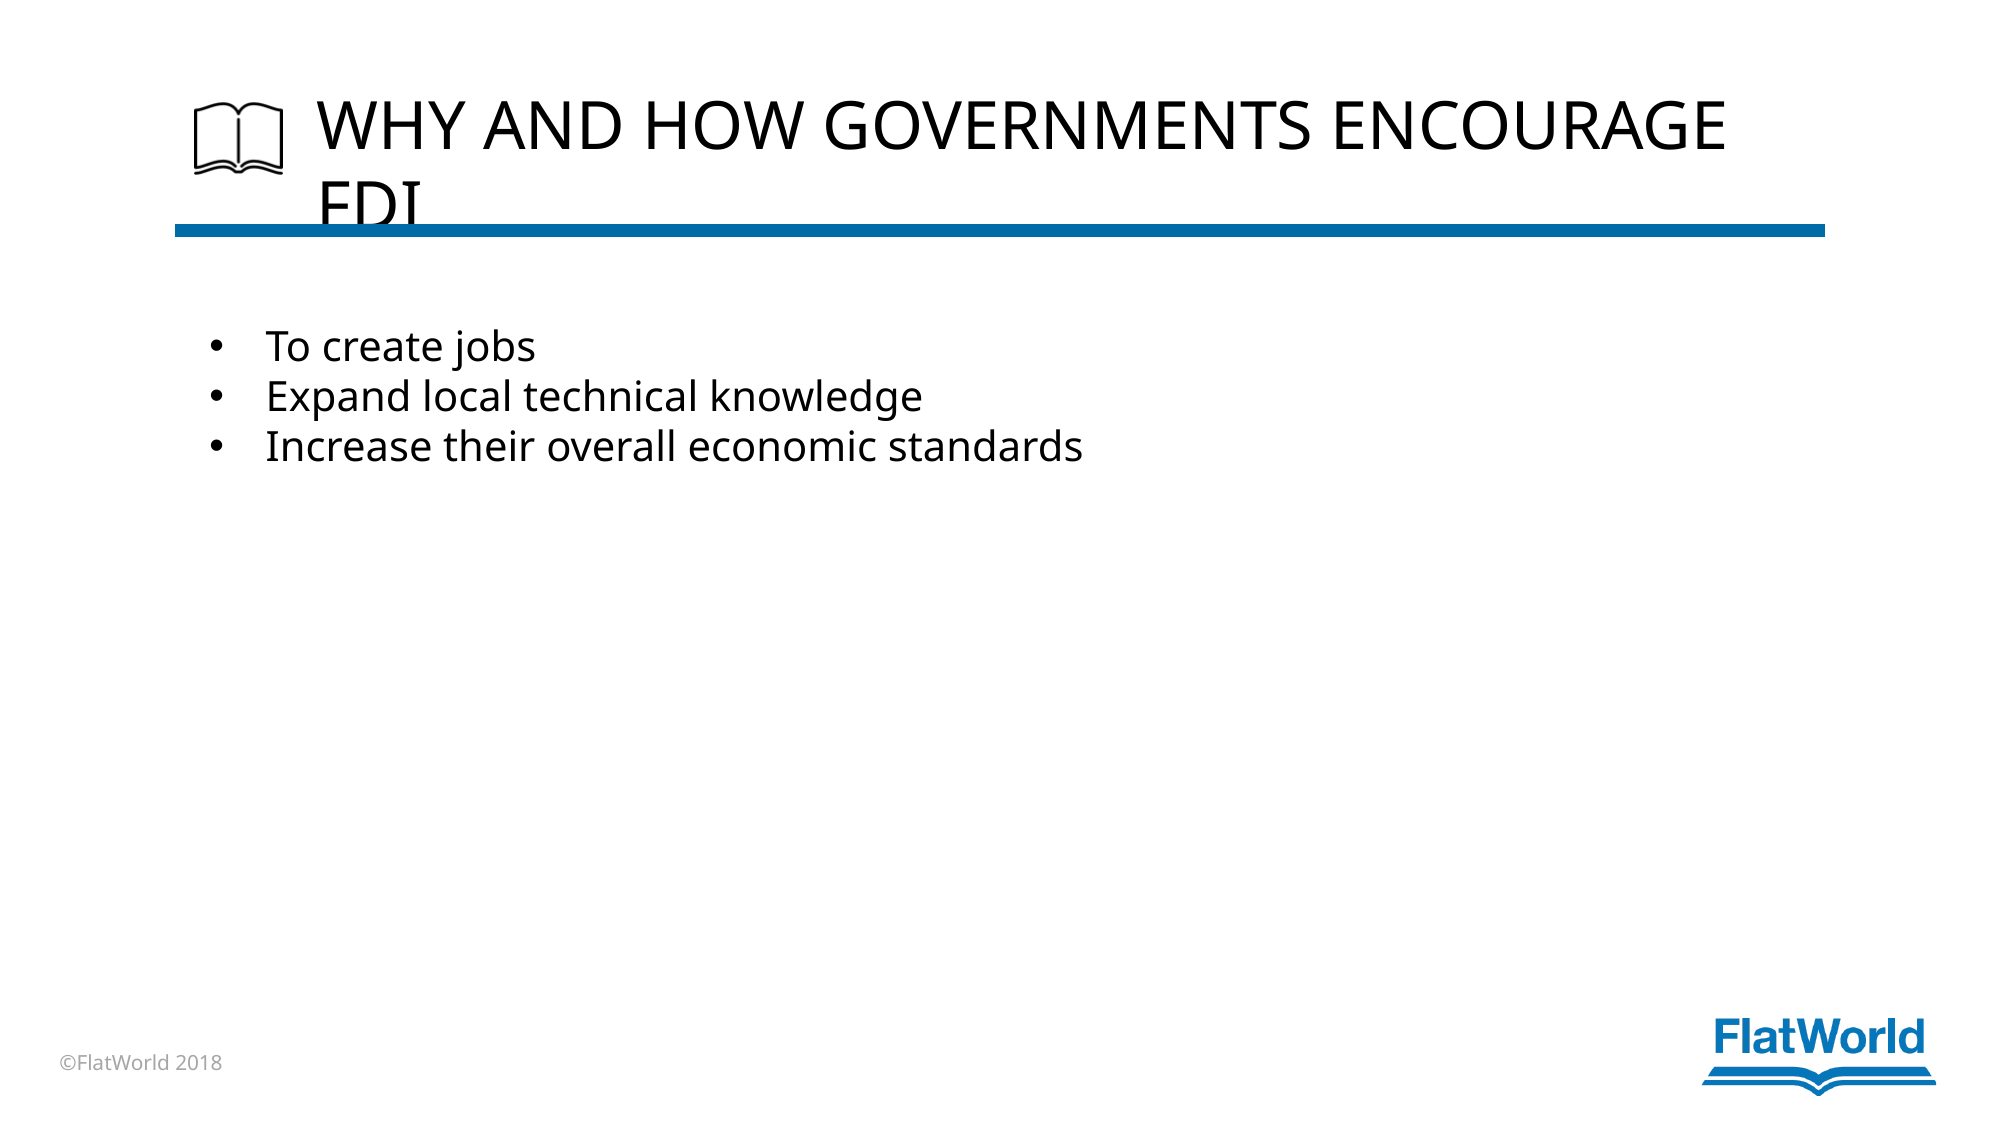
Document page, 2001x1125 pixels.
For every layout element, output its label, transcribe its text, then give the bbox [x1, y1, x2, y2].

title WHY AND HOW GOVERNMENTS ENCOURAGE FDI [301, 75, 1843, 200]
subtitle To create jobs Expand local technical knowledge Increase their overall economic standards [194, 312, 1825, 673]
picture [194, 94, 283, 183]
